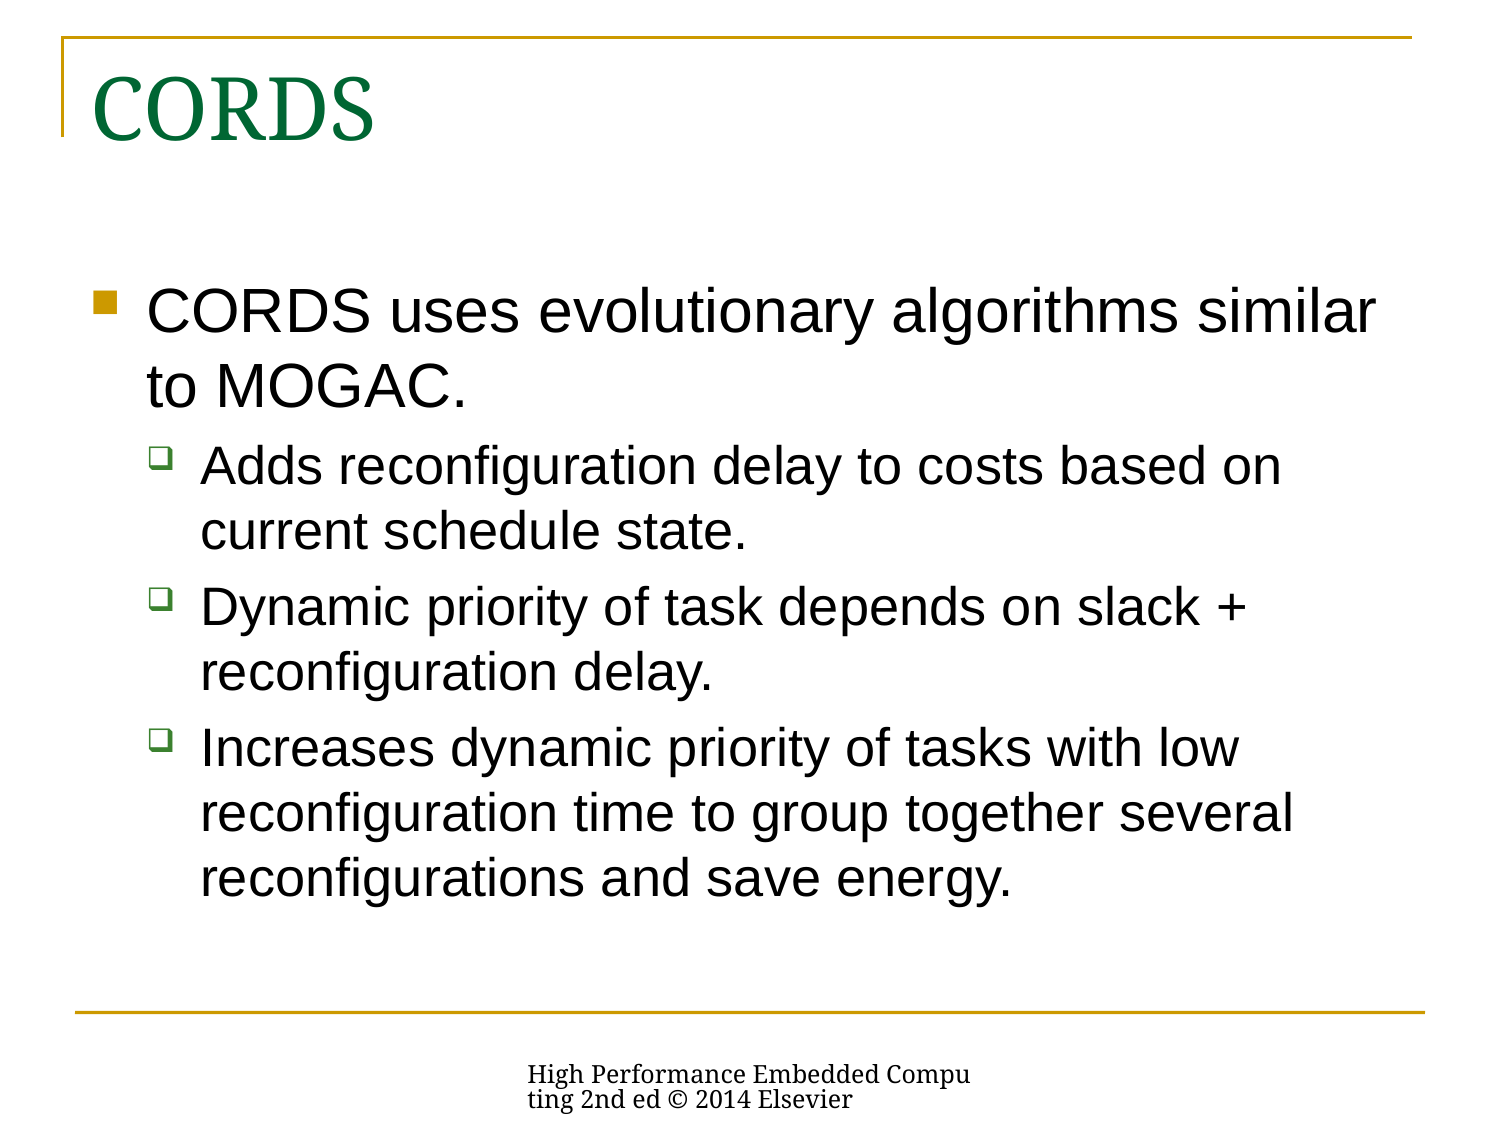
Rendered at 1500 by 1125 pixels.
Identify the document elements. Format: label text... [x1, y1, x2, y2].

footer High Performance Embedded Computing 2nd ed © 2014 Elsevier [512, 1025, 988, 1100]
list CORDS uses evolutionary algorithms similar to MOGAC. Adds reconfiguration delay to costs based on current schedule state. Dynamic priority of task depends on slack + reconfiguration delay. Increases dynamic priority of tasks with low reconfiguration time to group together several reconfigurations and save energy. [75, 262, 1425, 1006]
title CORDS [75, 45, 1425, 233]
